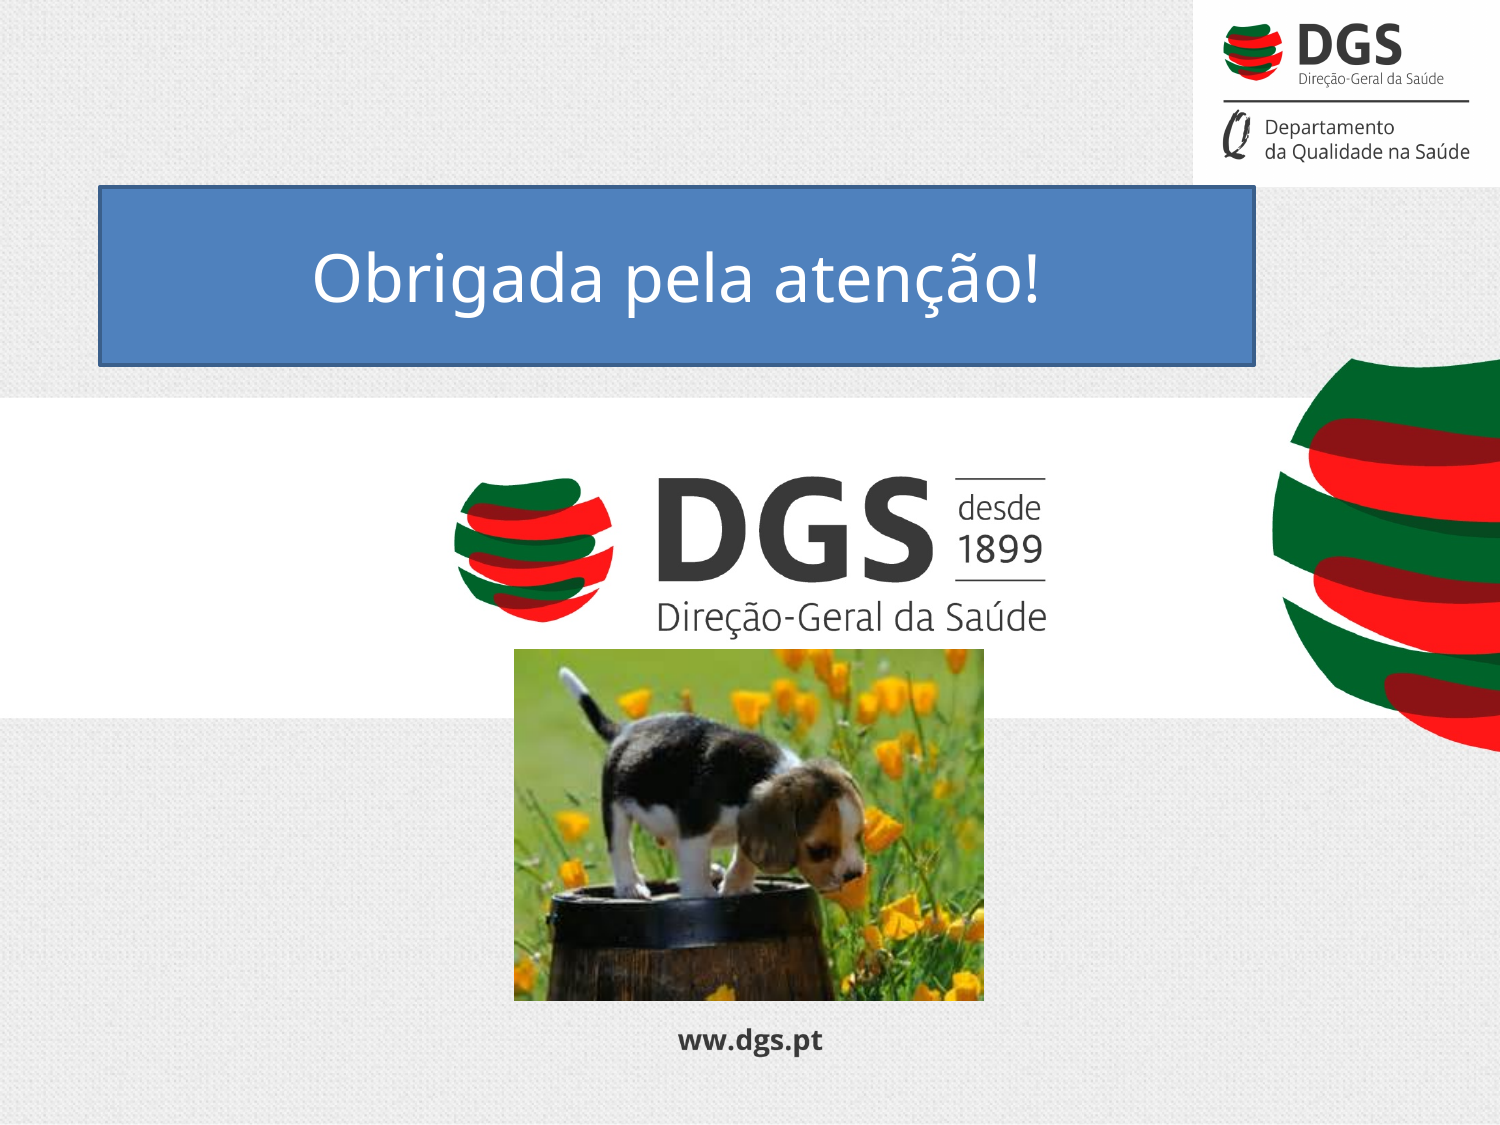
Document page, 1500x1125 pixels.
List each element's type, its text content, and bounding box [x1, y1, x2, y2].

picture [0, 0, 1500, 1125]
text_box Obrigada pela atenção! [98, 185, 1256, 367]
